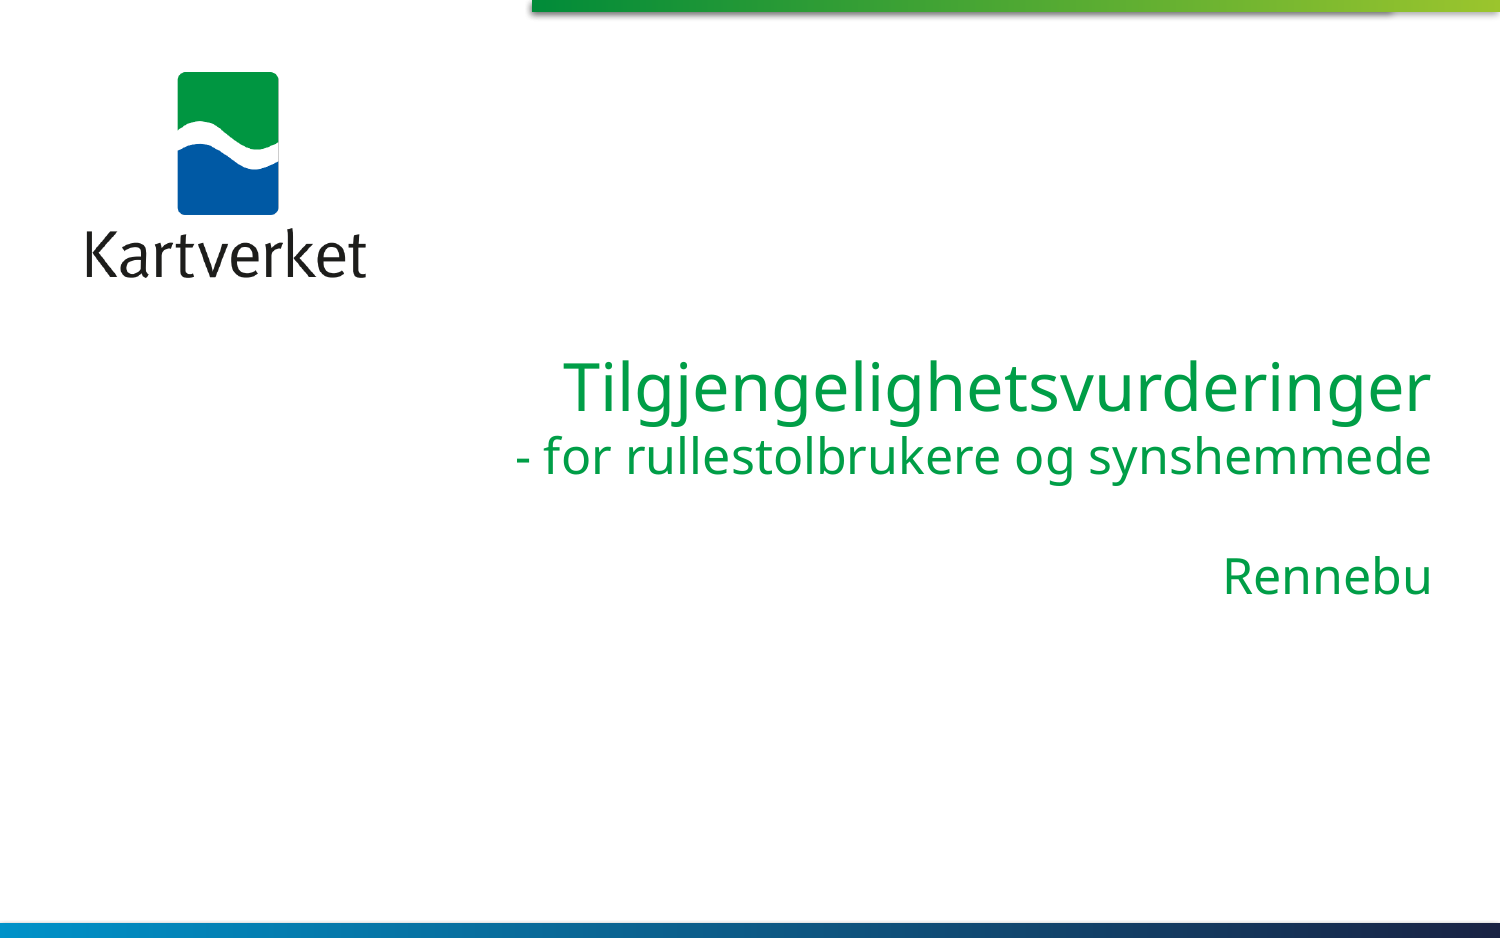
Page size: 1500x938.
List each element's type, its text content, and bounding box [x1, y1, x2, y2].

text_box Tilgjengelighetsvurderinger - for rullestolbrukere og synshemmede Rennebu [66, 337, 1449, 613]
